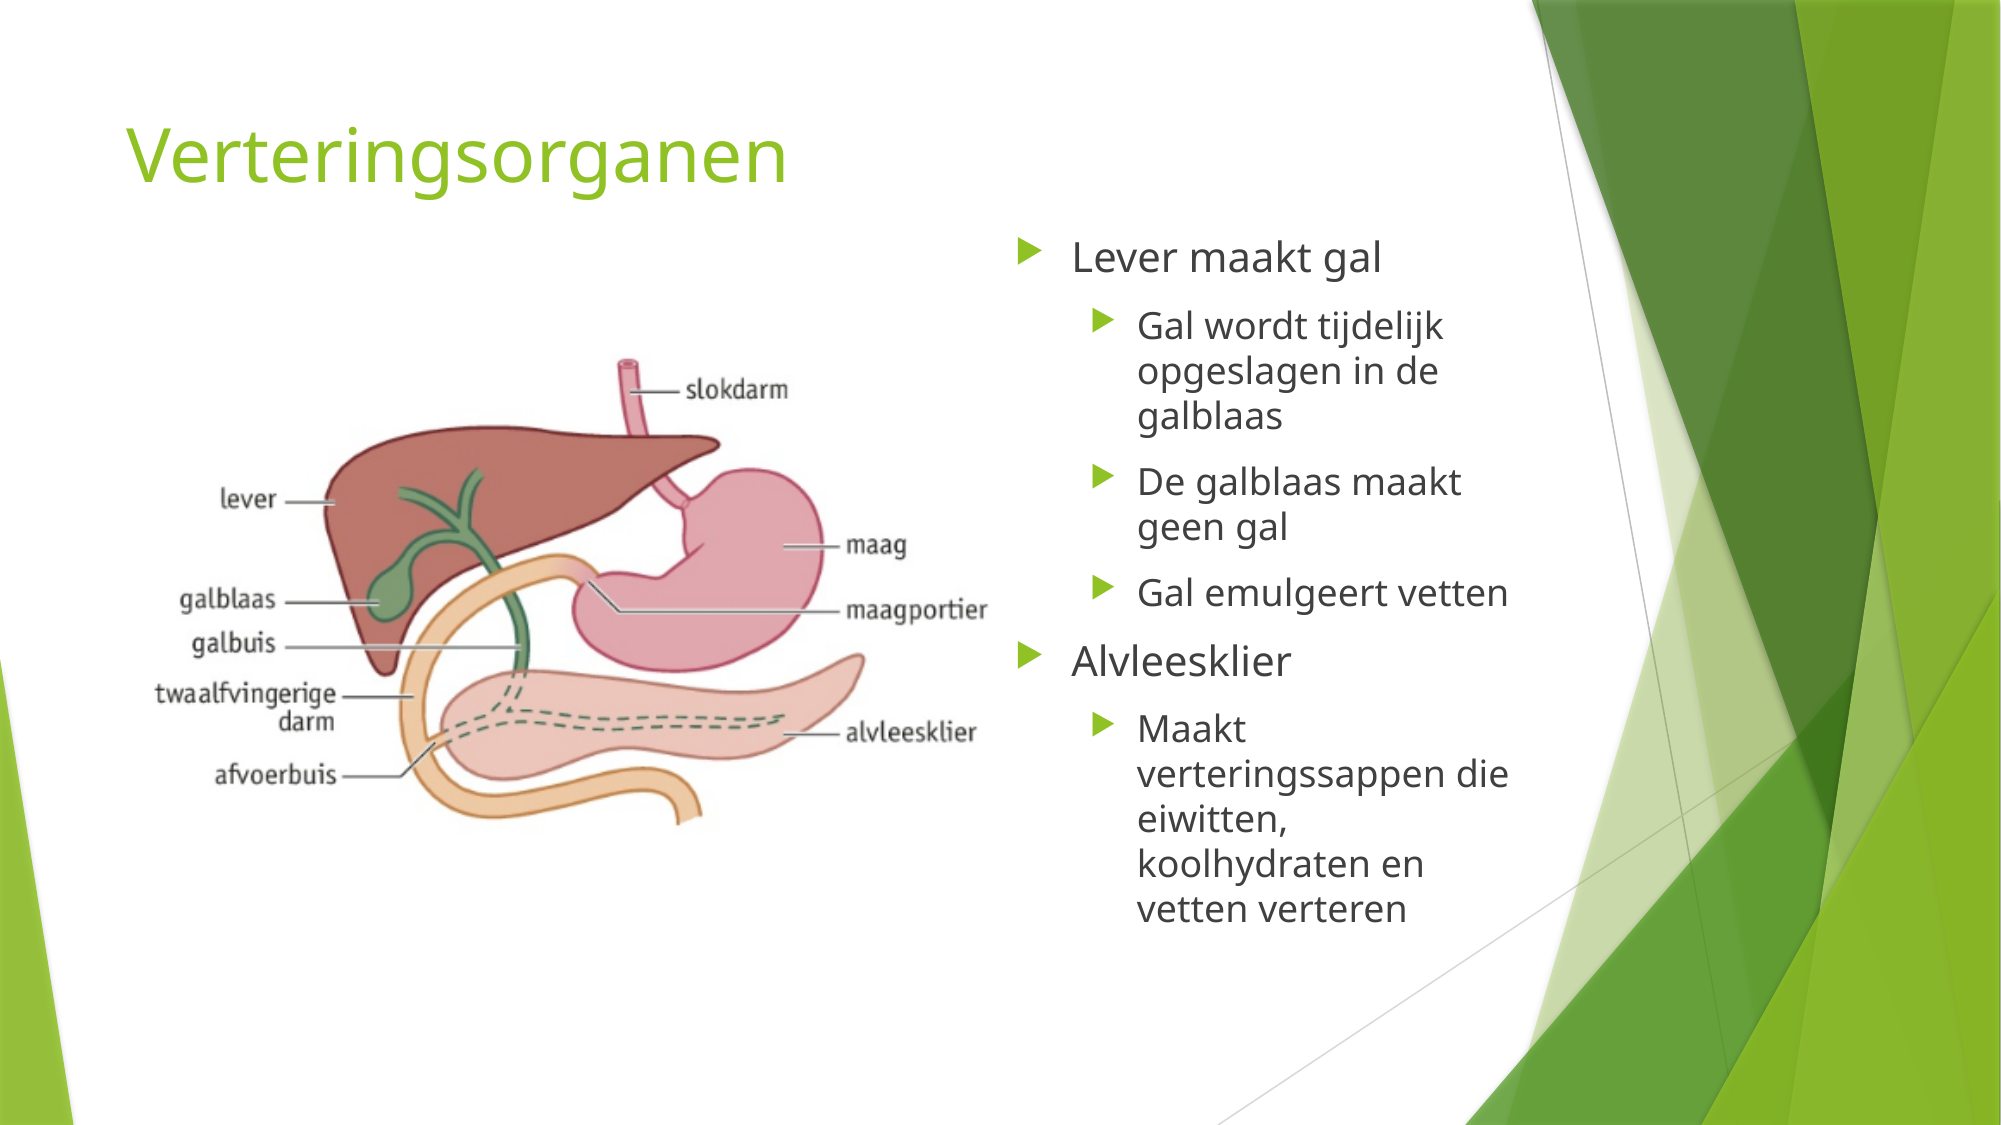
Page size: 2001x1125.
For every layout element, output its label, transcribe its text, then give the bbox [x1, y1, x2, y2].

title Verteringsorganen [111, 99, 1522, 317]
list Lever maakt gal Gal wordt tijdelijk opgeslagen in de galblaas De galblaas maakt geen gal Gal emulgeert vetten Alvleesklier Maakt verteringssappen die eiwitten, koolhydraten en vetten verteren [999, 223, 1533, 992]
picture [133, 353, 1002, 856]
